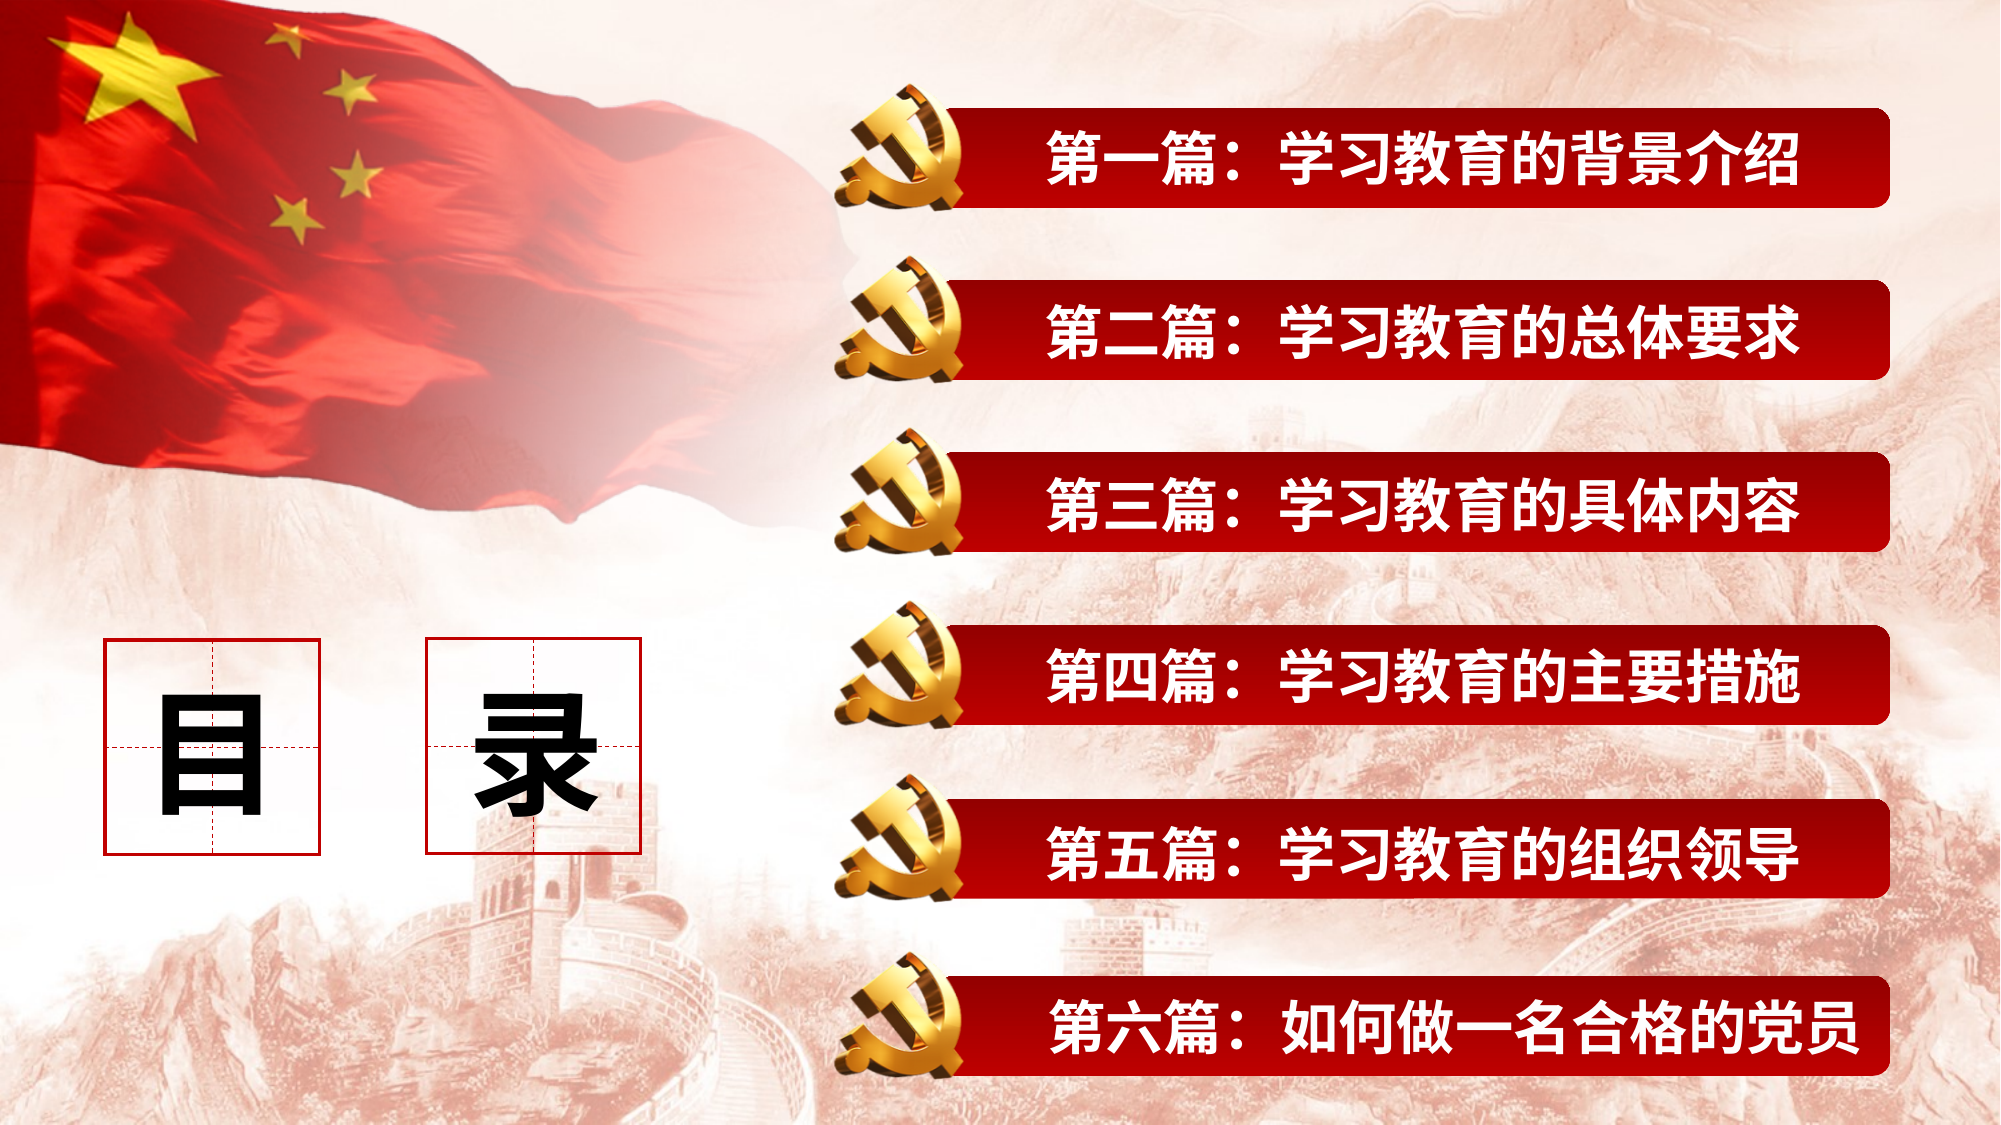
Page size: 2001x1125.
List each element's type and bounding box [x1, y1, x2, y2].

text_box [975, 452, 1890, 553]
text_box [975, 798, 1890, 899]
picture [0, 0, 2001, 1125]
text_box [426, 638, 641, 854]
text_box [975, 975, 1890, 1076]
text_box [104, 639, 320, 855]
text_box [975, 107, 1890, 208]
text_box [975, 280, 1890, 381]
text_box [975, 625, 1890, 726]
